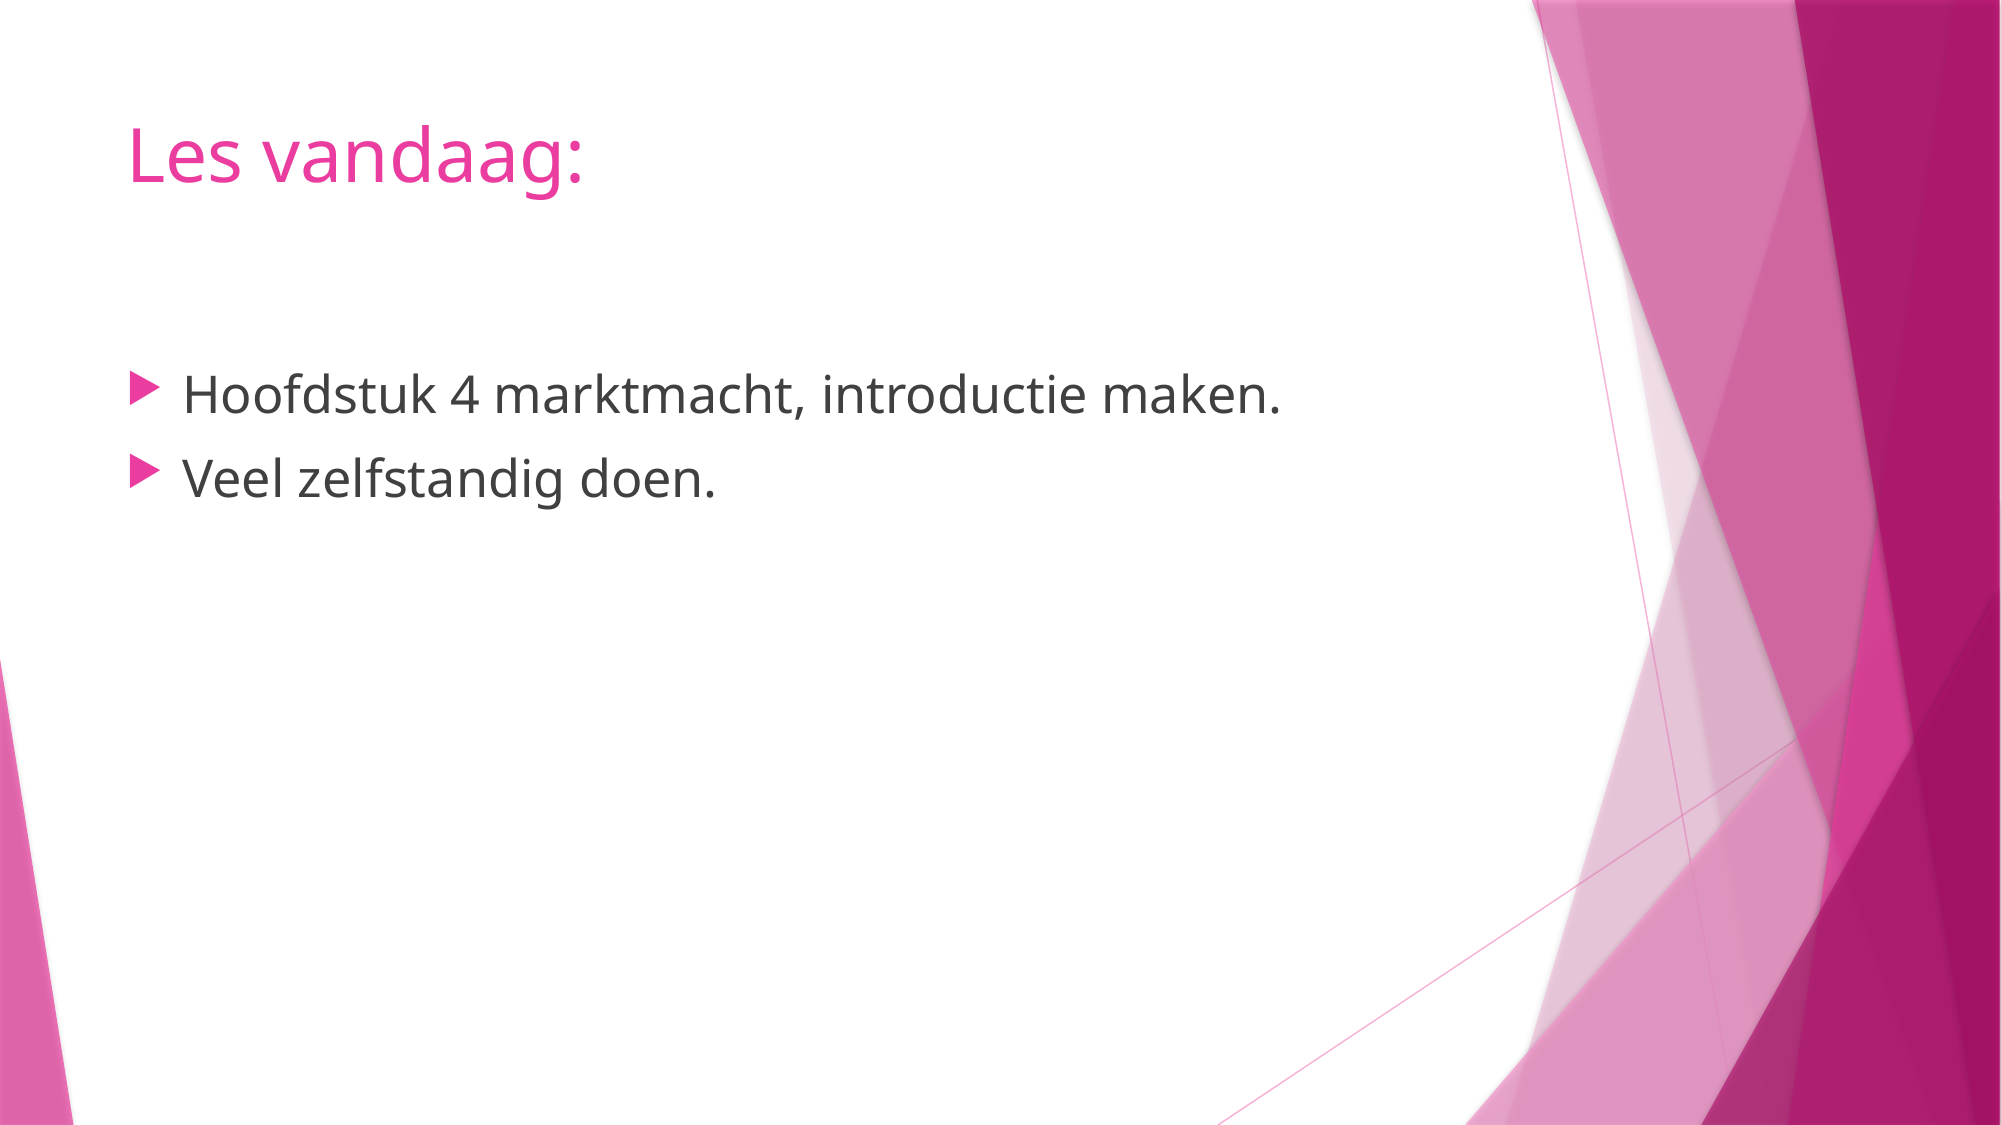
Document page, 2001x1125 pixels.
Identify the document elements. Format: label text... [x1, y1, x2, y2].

list Hoofdstuk 4 marktmacht, introductie maken. Veel zelfstandig doen. [111, 354, 1522, 992]
title Les vandaag: [111, 99, 1522, 317]
